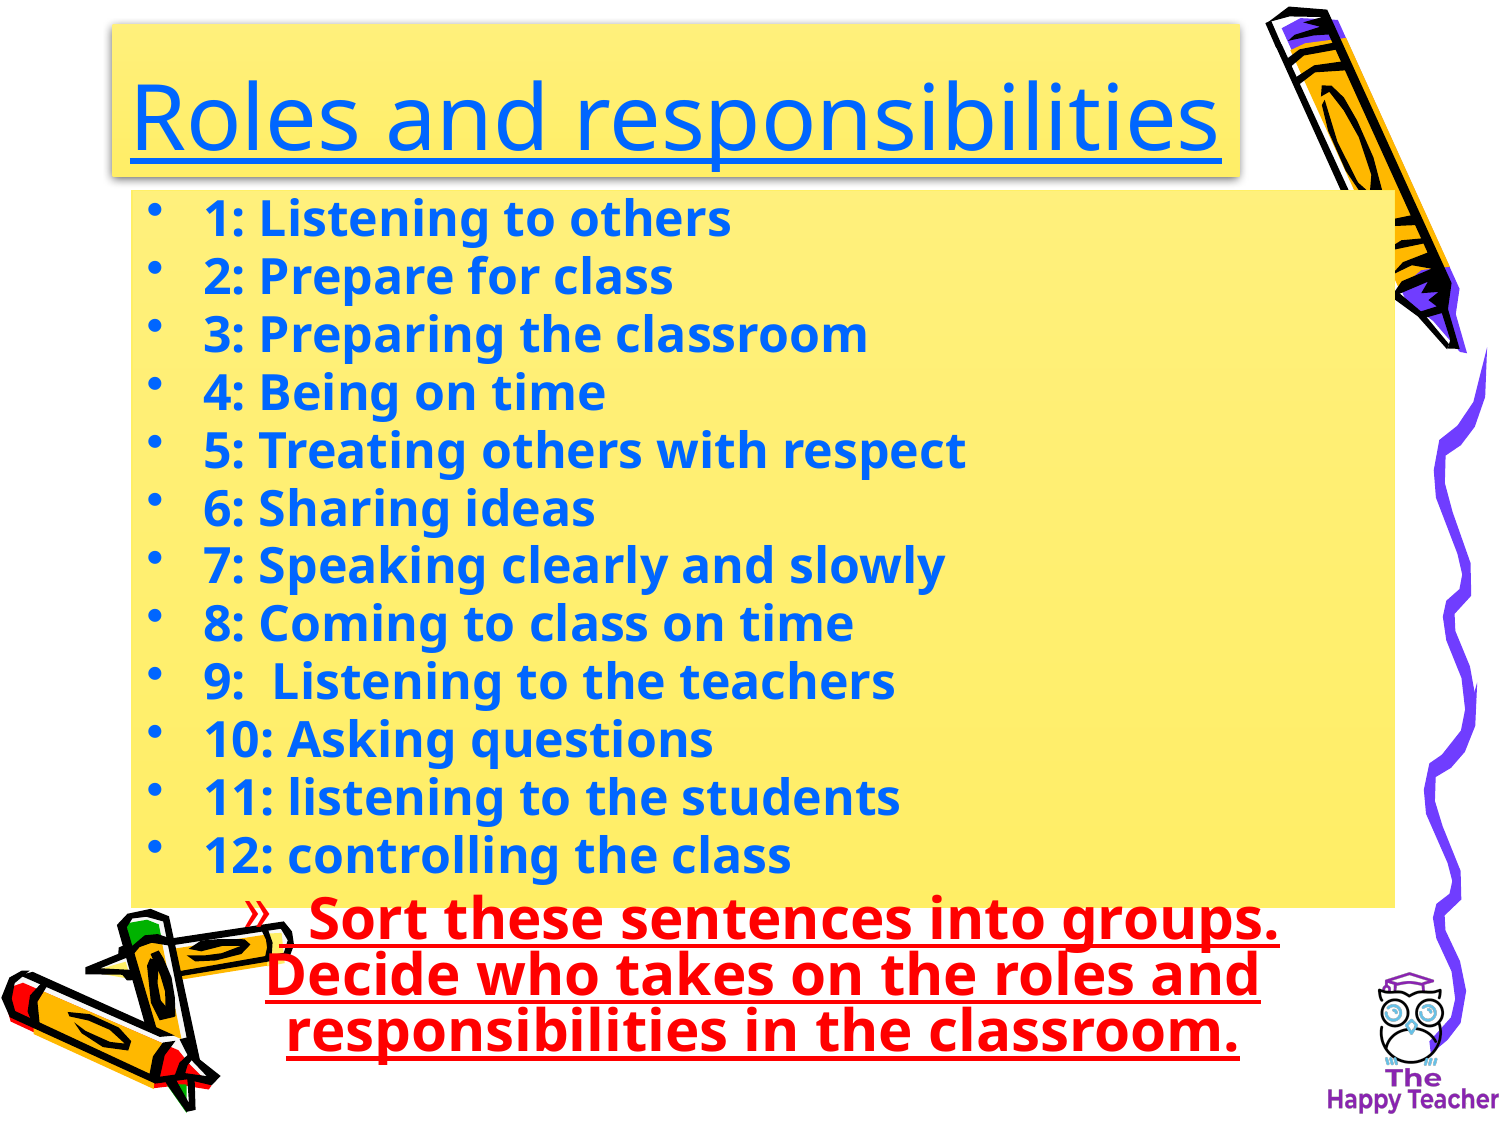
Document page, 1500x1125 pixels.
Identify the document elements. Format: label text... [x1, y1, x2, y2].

list 1: Listening to others 2: Prepare for class 3: Preparing the classroom 4: Being on time 5: Treating others with respect 6: Sharing ideas 7: Speaking clearly and slowly 8: Coming to class on time 9: Listening to the teachers 10: Asking questions 11: listening to the students 12: controlling the class Sort these sentences into groups. Decide who takes on the roles and responsibilities in the classroom. [131, 190, 1395, 908]
title Roles and responsibilities [112, 24, 1240, 177]
picture [1328, 972, 1499, 1114]
